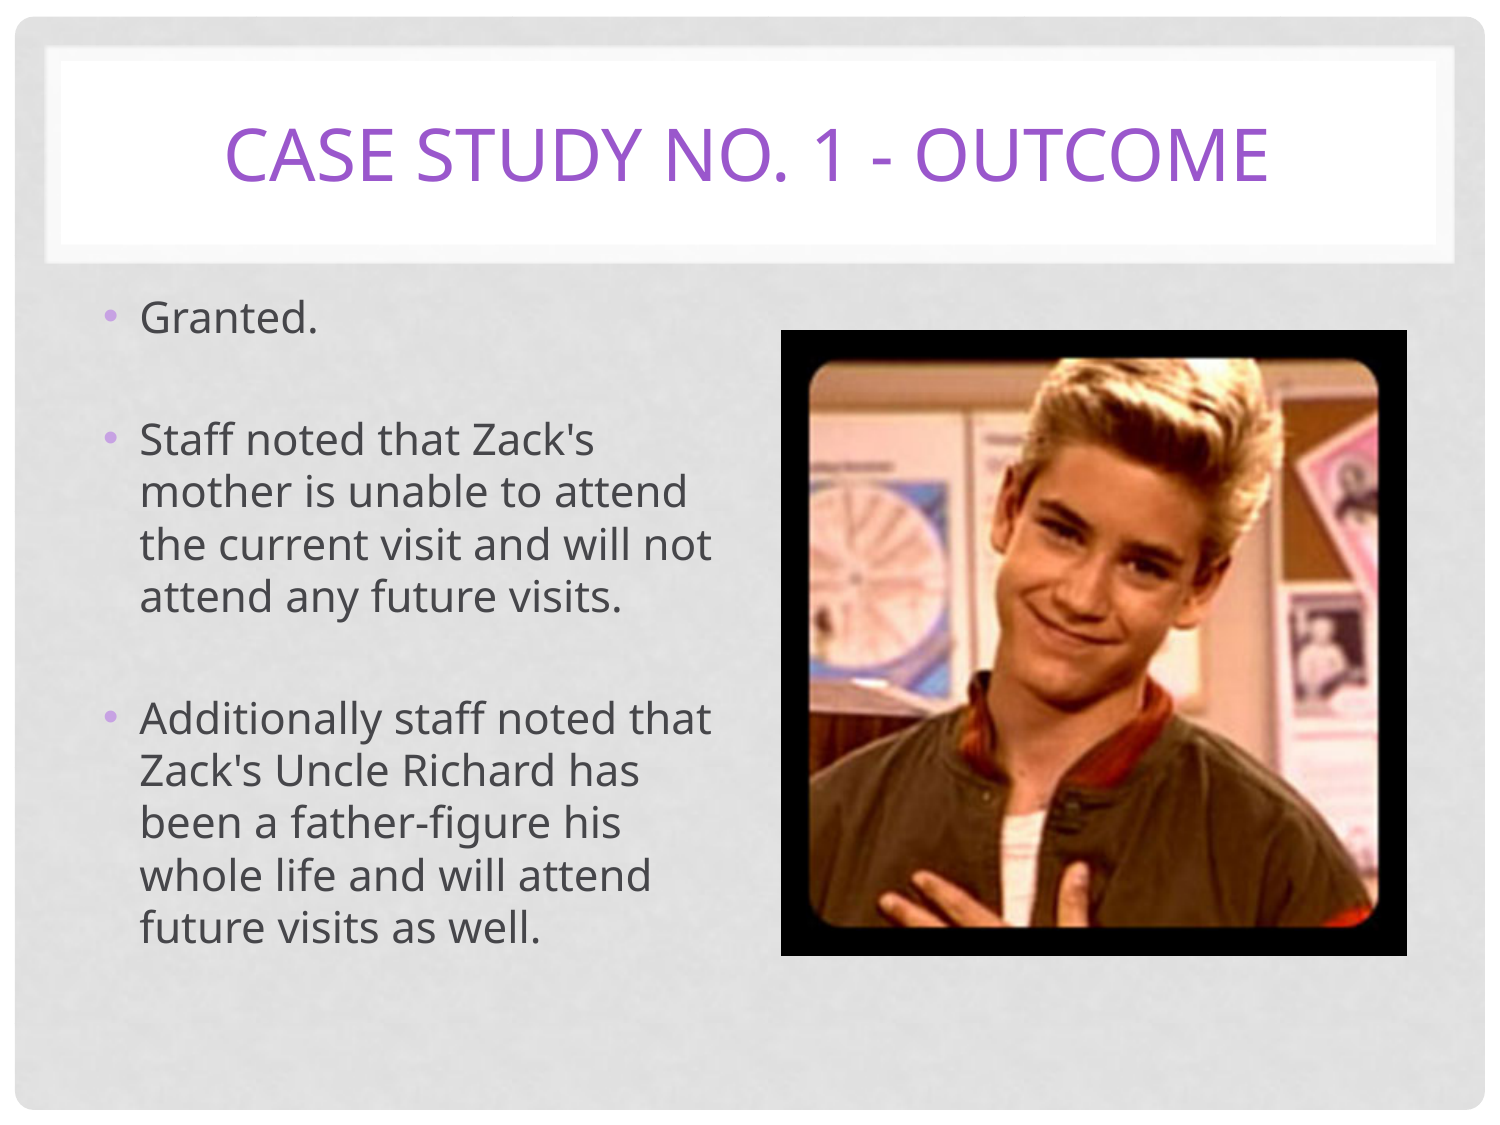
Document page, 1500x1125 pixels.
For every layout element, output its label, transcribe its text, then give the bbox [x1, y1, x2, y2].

title Case study NO. 1 - OUTCOME [69, 66, 1425, 238]
list Granted. Staff noted that Zack's mother is unable to attend the current visit and will not attend any future visits. Additionally staff noted that Zack's Uncle Richard has been a father-figure his whole life and will attend future visits as well. [69, 281, 733, 1005]
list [780, 330, 1407, 957]
